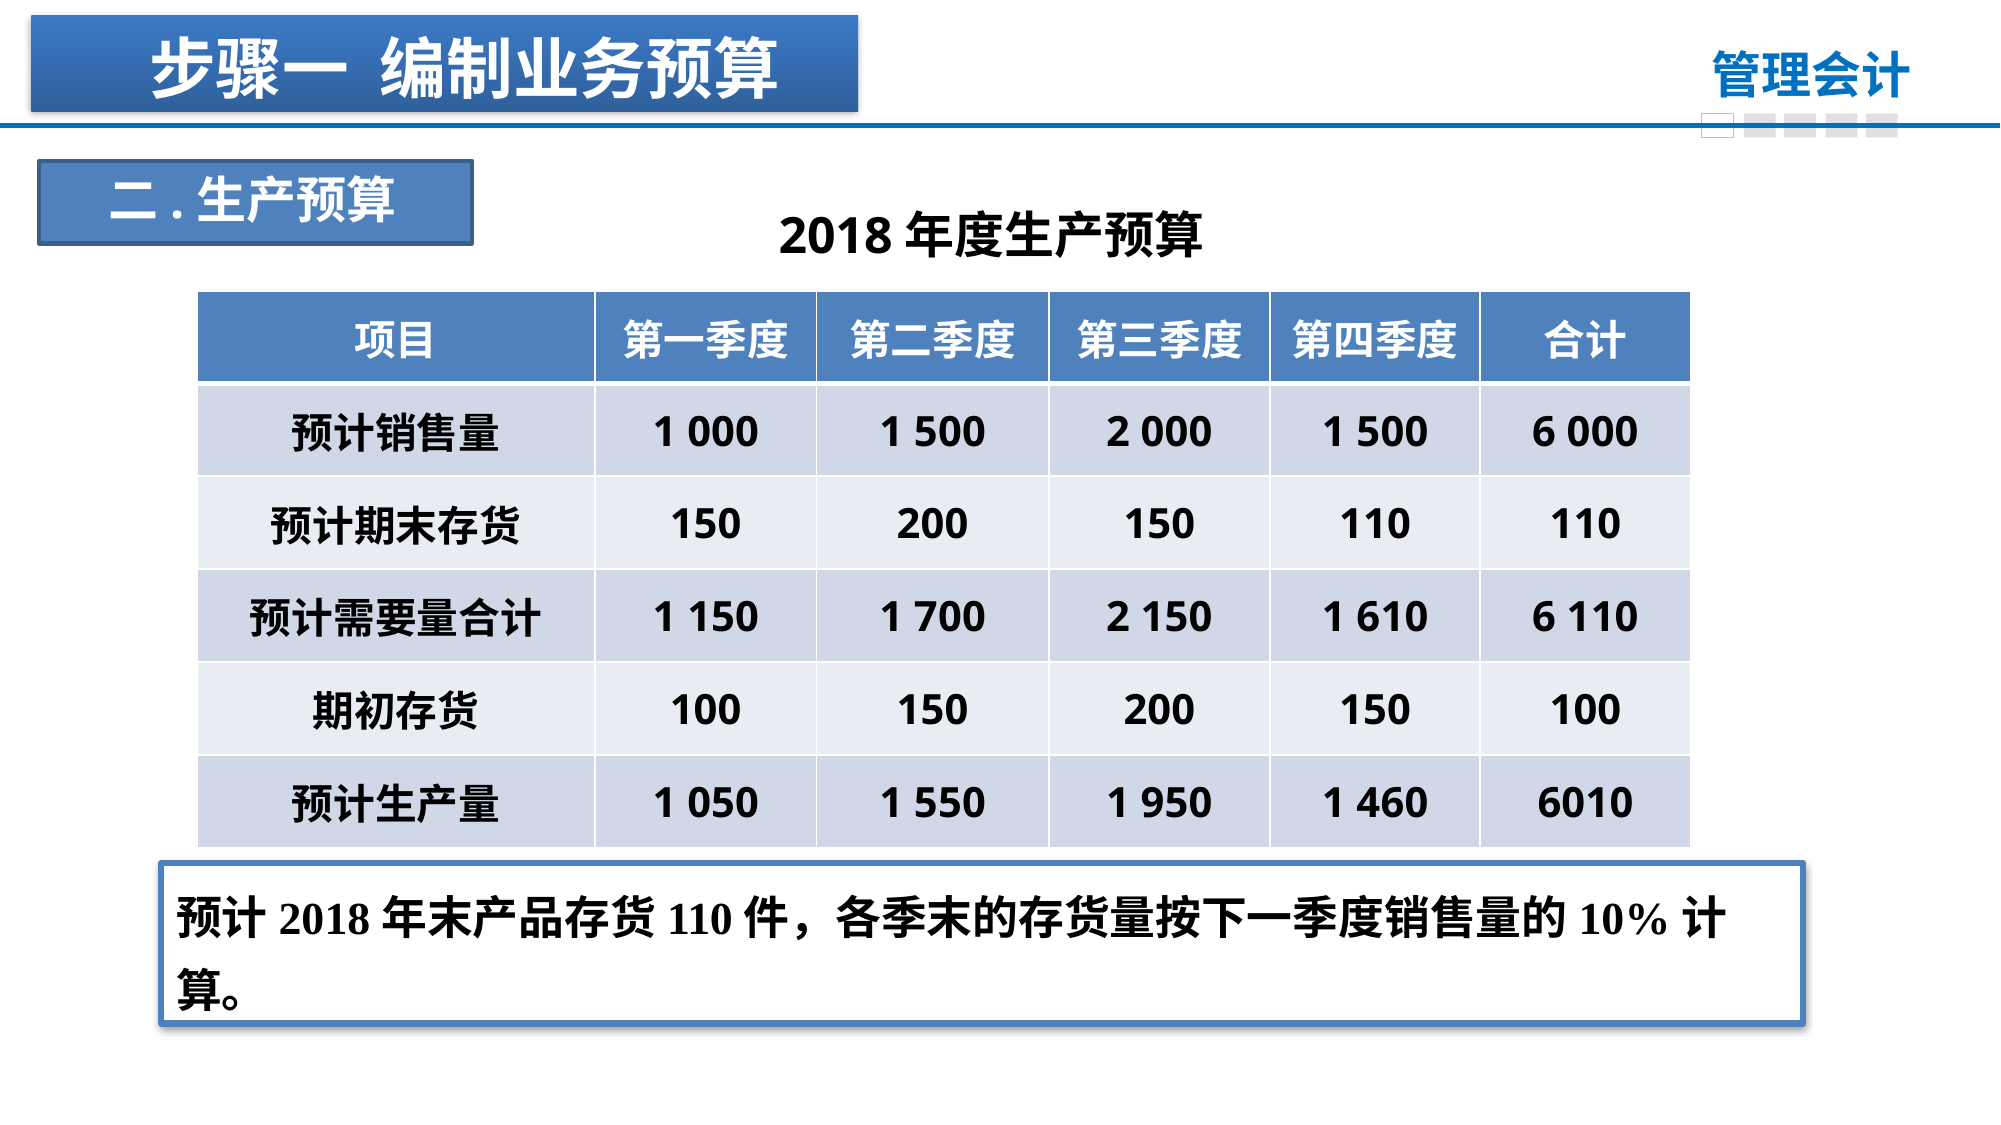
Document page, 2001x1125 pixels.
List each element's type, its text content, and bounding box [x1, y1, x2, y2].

table_cell 1 150 [596, 570, 816, 661]
table_cell 6 000 [1481, 386, 1690, 475]
table_cell 期初存货 [198, 663, 594, 754]
table_header 合计 [1481, 292, 1690, 381]
table_cell 预计销售量 [198, 386, 594, 475]
table_cell 150 [1271, 663, 1479, 754]
table_cell 6010 [1481, 756, 1690, 847]
text_box 预计2018年末产品存货110件，各季末的存货量按下一季度销售量的10%计算。 [158, 860, 1806, 1027]
table_cell 2 150 [1050, 570, 1269, 661]
table_cell 1 050 [596, 756, 816, 847]
table_cell 1 500 [1271, 386, 1479, 475]
table_cell 150 [596, 477, 816, 568]
table_cell 预计期末存货 [198, 477, 594, 568]
table_header 第二季度 [817, 292, 1048, 381]
table_cell 1 950 [1050, 756, 1269, 847]
table_cell 1 460 [1271, 756, 1479, 847]
table_cell 100 [1481, 663, 1690, 754]
table_header 第四季度 [1271, 292, 1479, 381]
table_header 第三季度 [1050, 292, 1269, 381]
table_cell 100 [596, 663, 816, 754]
table_cell 1 000 [596, 386, 816, 475]
table_cell 200 [817, 477, 1048, 568]
table_cell 110 [1481, 477, 1690, 568]
table_cell 1 610 [1271, 570, 1479, 661]
table_cell 110 [1271, 477, 1479, 568]
table_cell 150 [817, 663, 1048, 754]
table_header 项目 [198, 292, 594, 381]
table_cell 1 550 [817, 756, 1048, 847]
table_cell 1 500 [817, 386, 1048, 475]
table_cell 150 [1050, 477, 1269, 568]
text_box 2018年度生产预算 [763, 196, 1225, 271]
table_cell 2 000 [1050, 386, 1269, 475]
table_cell 200 [1050, 663, 1269, 754]
table_cell 预计需要量合计 [198, 570, 594, 661]
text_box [31, 14, 859, 117]
table_header 第一季度 [596, 292, 816, 381]
table_cell 1 700 [817, 570, 1048, 661]
table_cell 6 110 [1481, 570, 1690, 661]
table_cell 预计生产量 [198, 756, 594, 847]
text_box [38, 160, 473, 244]
